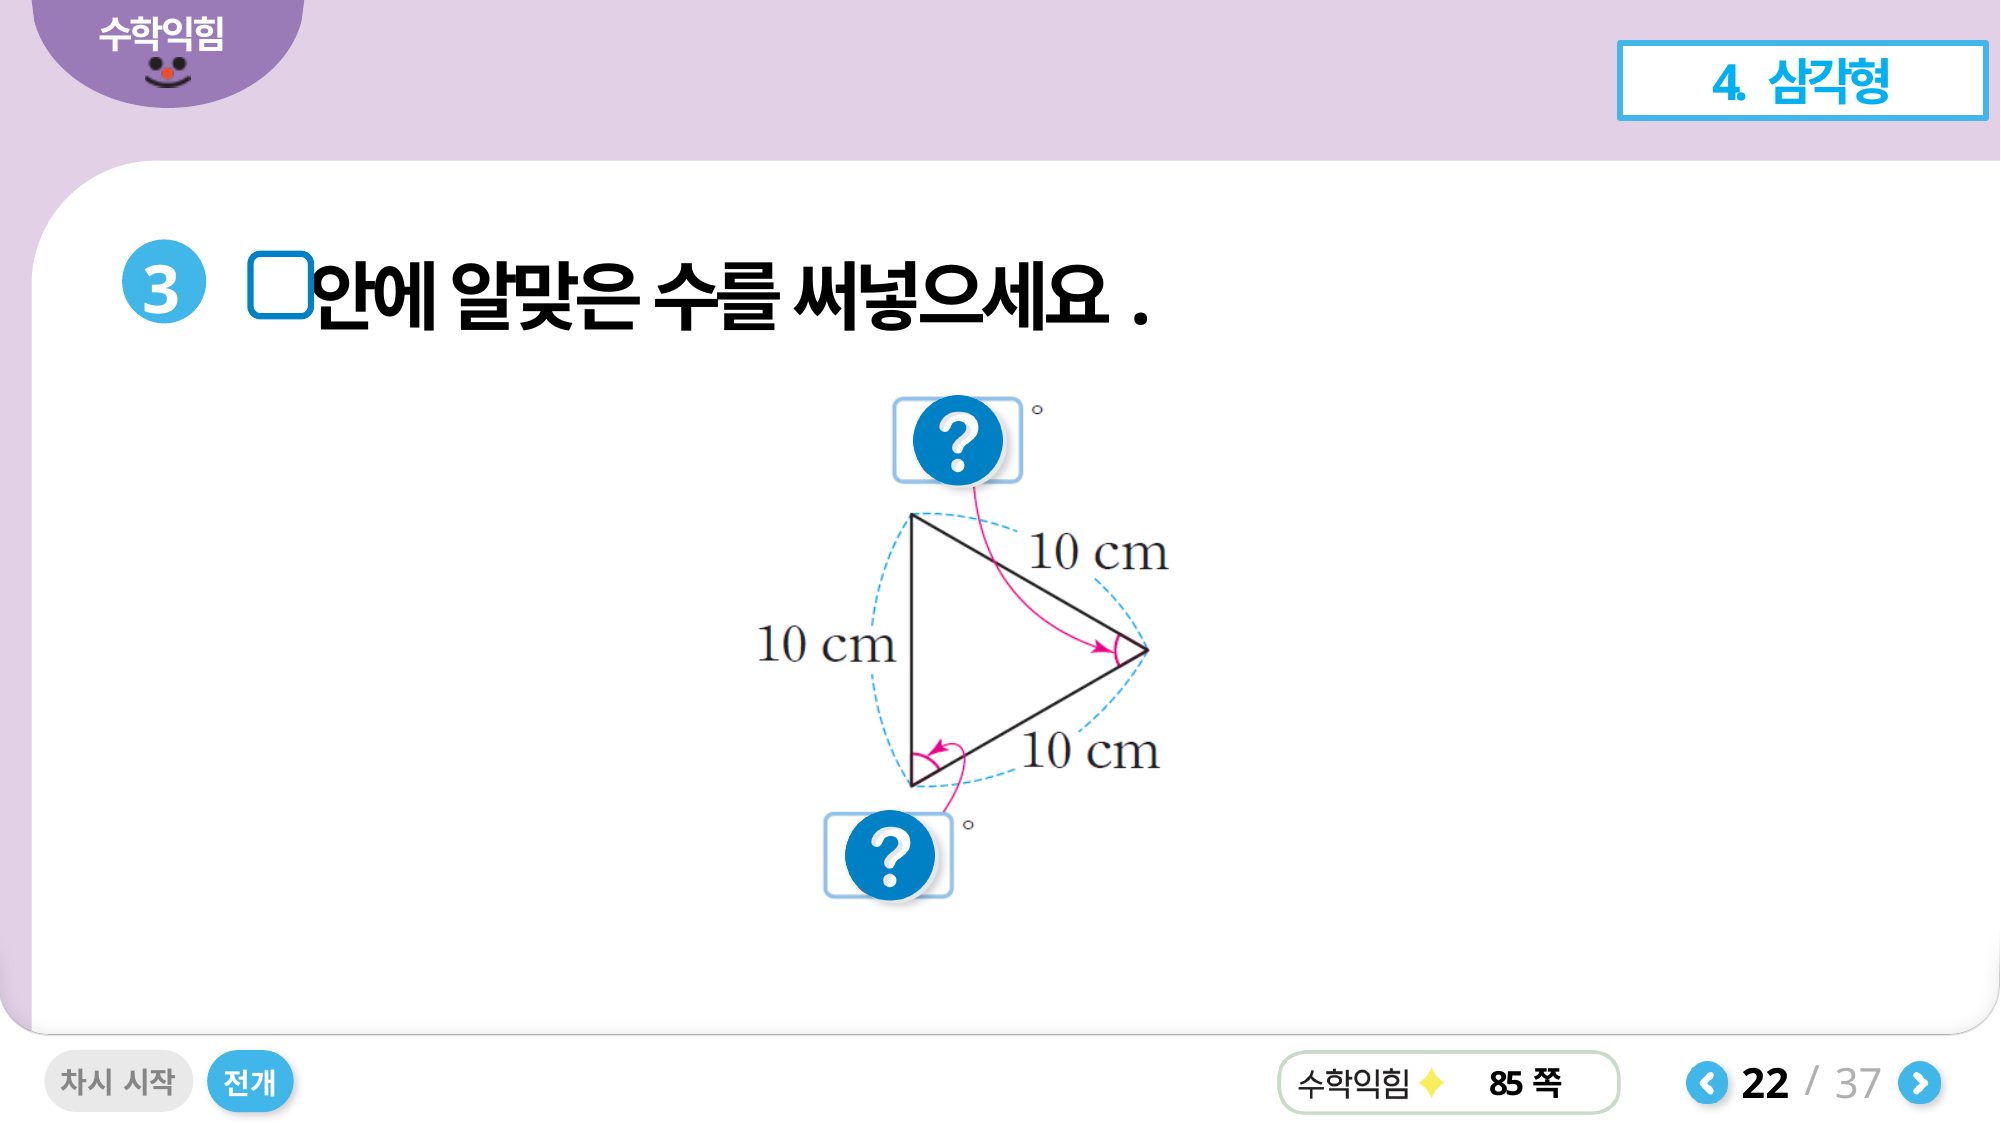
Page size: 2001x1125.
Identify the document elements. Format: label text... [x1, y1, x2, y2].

text_box [248, 251, 314, 319]
text_box 안에 알맞은 수를 써넣으세요. [220, 231, 2000, 382]
picture [751, 387, 1189, 913]
text_box 3 [122, 239, 207, 324]
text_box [1685, 1061, 1941, 1104]
text_box 4. 삼각형 [1619, 43, 1987, 118]
picture [145, 57, 191, 88]
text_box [38, 1048, 297, 1114]
picture [0, 929, 2000, 1125]
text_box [1276, 1049, 1621, 1116]
